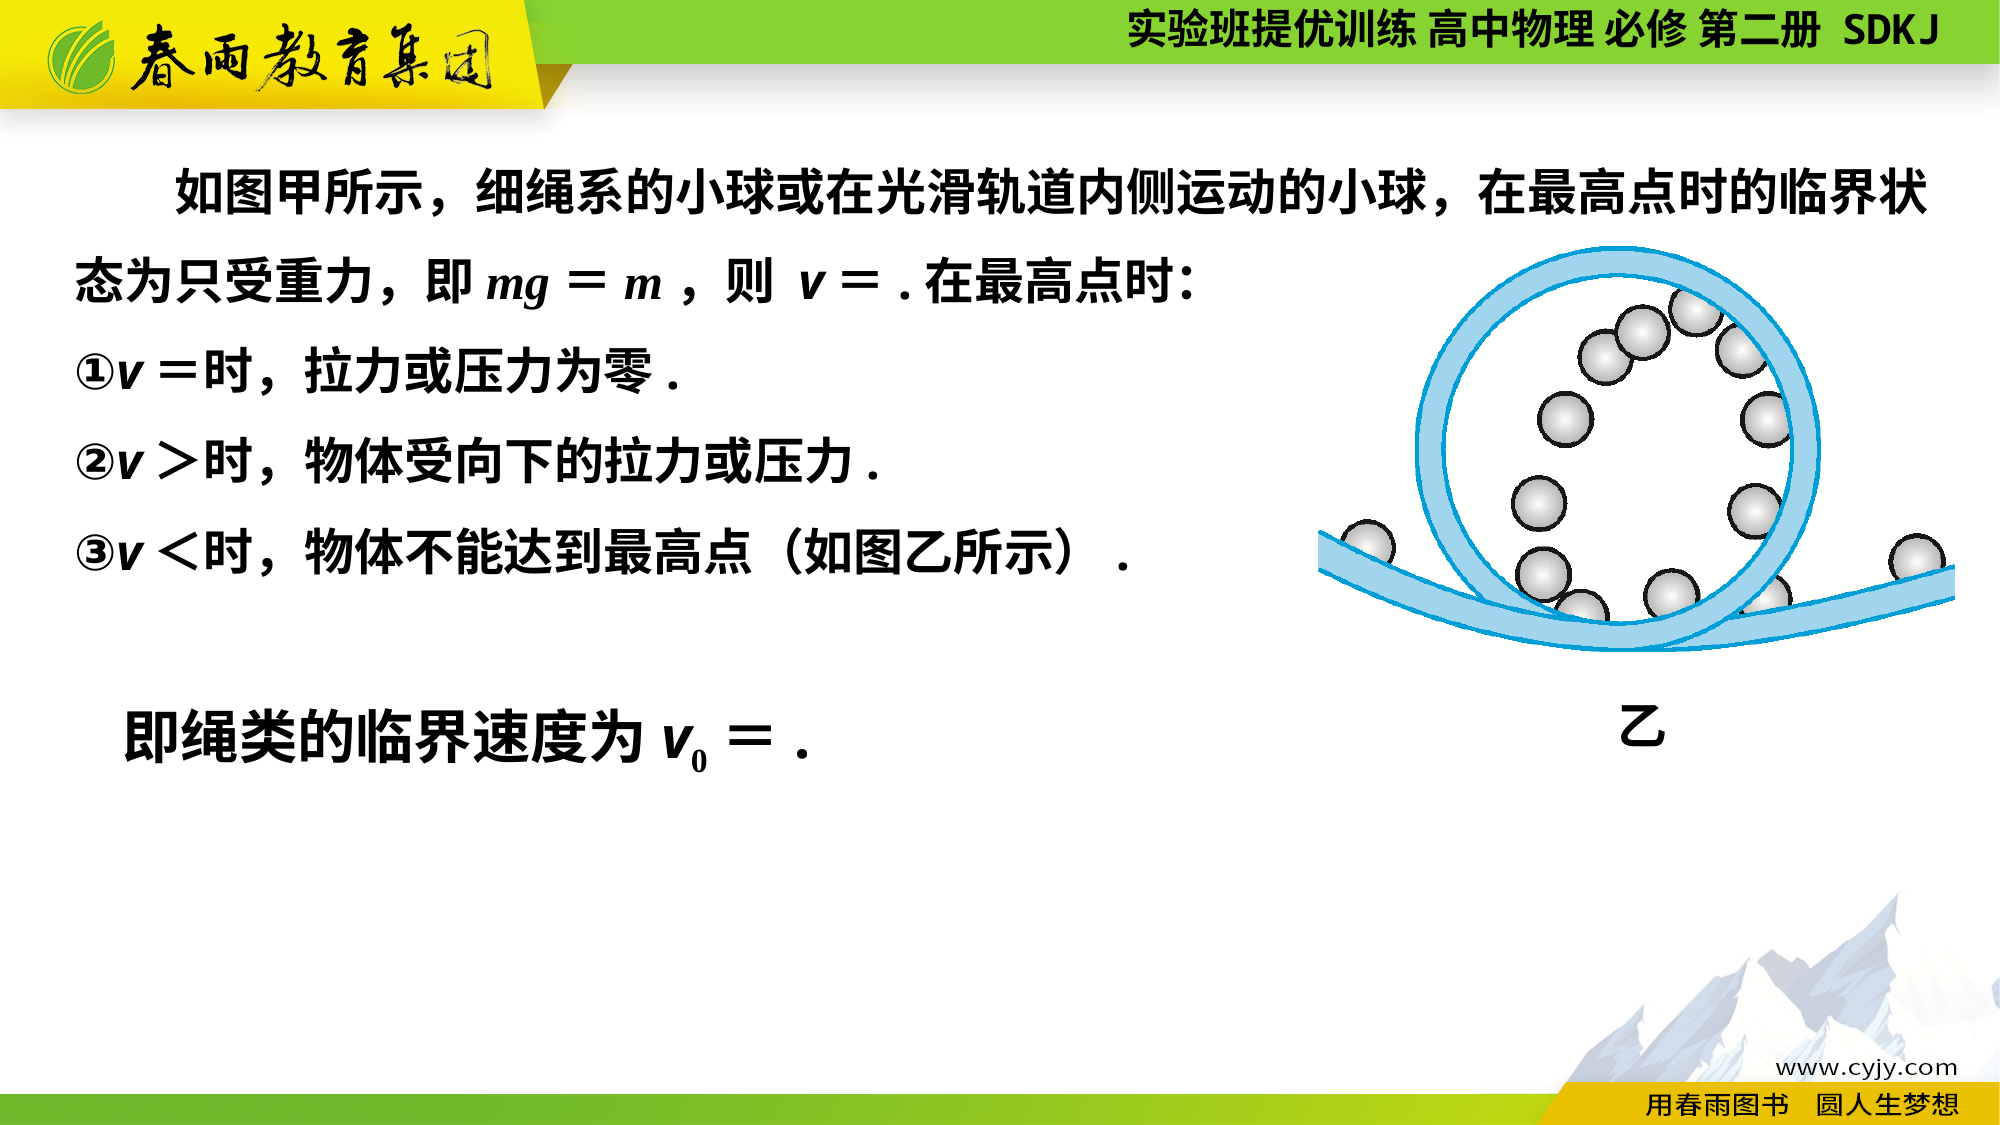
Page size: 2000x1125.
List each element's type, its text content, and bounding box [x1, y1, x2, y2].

text_box 乙 [1602, 662, 1683, 762]
picture [0, 0, 2000, 1125]
